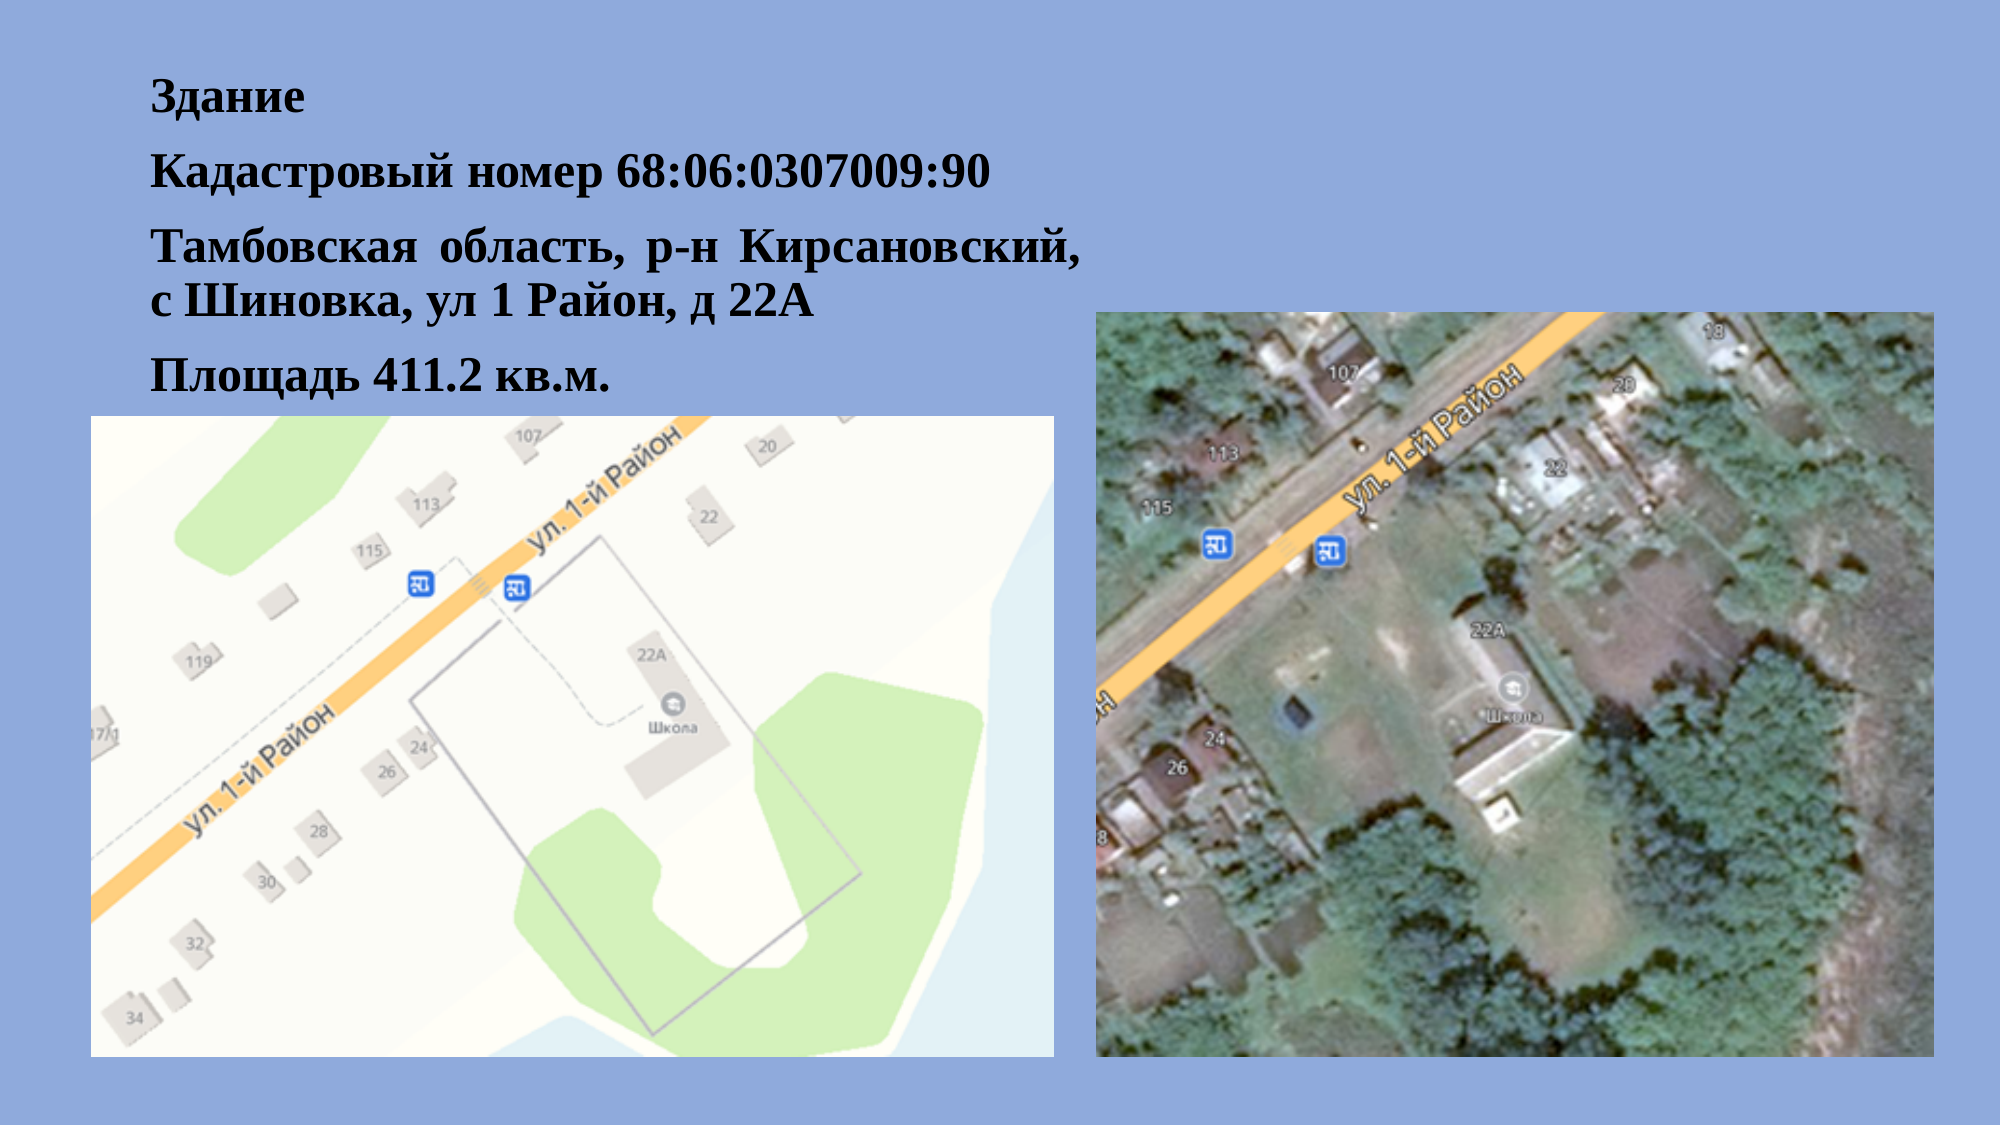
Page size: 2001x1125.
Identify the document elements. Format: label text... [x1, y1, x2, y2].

list Здание Кадастровый номер 68:06:0307009:90 Тамбовская область, р-н Кирсановский, с Шиновка, ул 1 Район, д 22А Площадь 411.2 кв.м. [135, 61, 1097, 417]
picture [91, 416, 1054, 1057]
picture [1096, 312, 1934, 1057]
